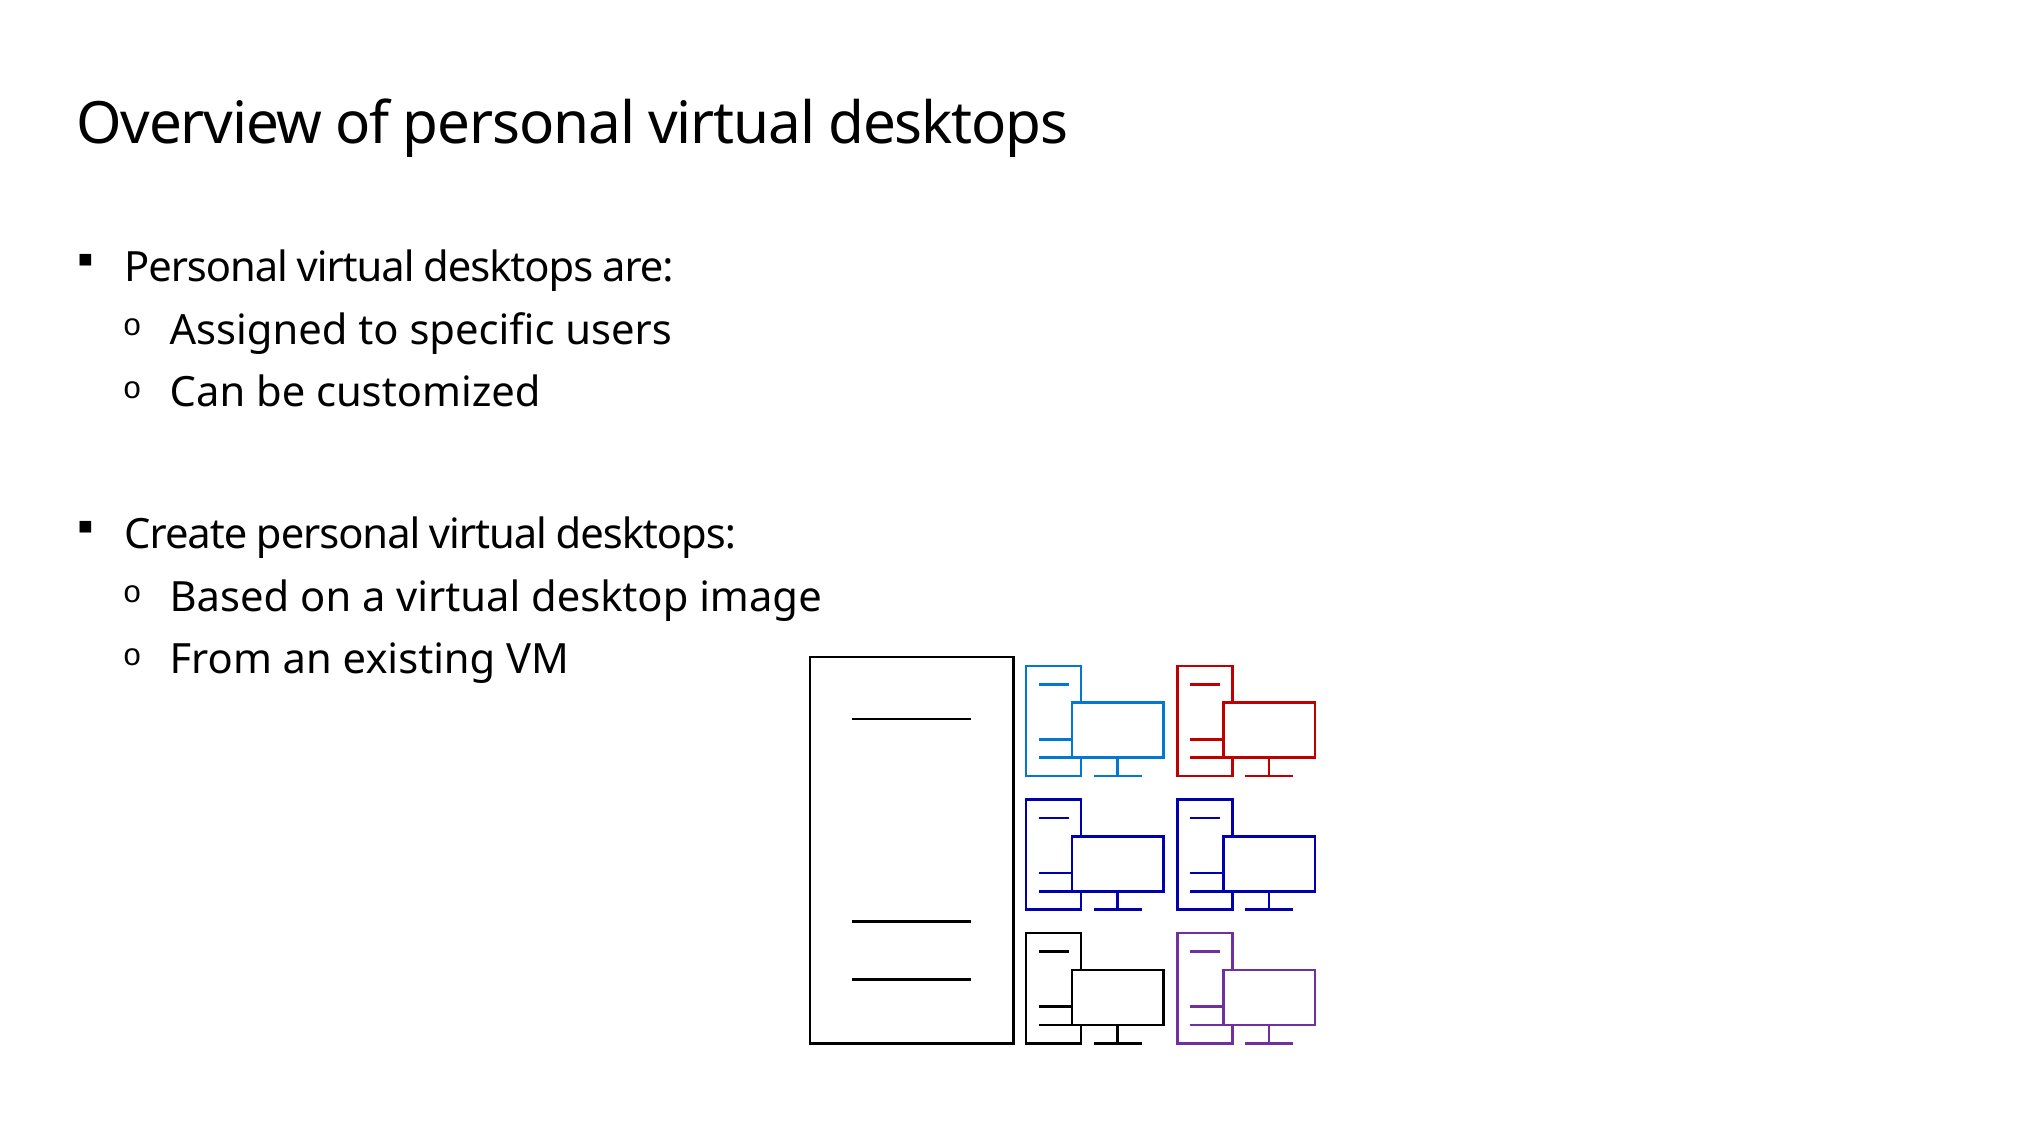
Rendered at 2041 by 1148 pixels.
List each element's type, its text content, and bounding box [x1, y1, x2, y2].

title Overview of personal virtual desktops [76, 93, 1968, 161]
list Personal virtual desktops are: Assigned to specific users Can be customized Create personal virtual desktops: Based on a virtual desktop image From an existing VM [76, 240, 1968, 1074]
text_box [809, 656, 1316, 1044]
